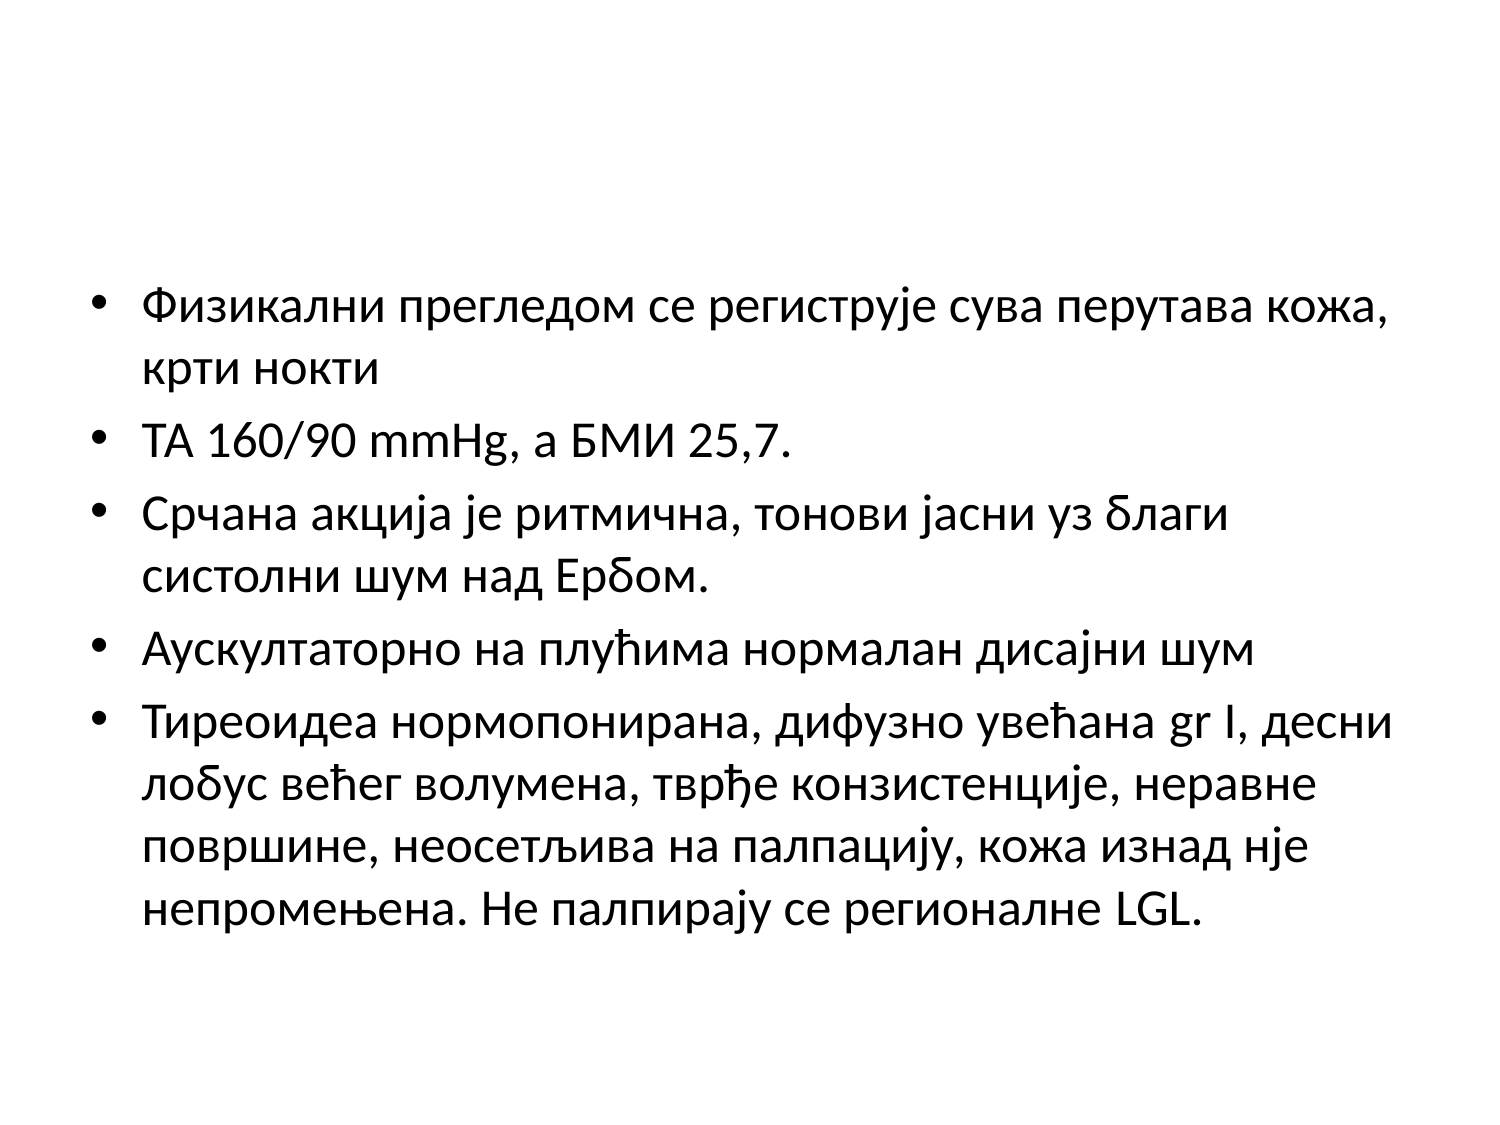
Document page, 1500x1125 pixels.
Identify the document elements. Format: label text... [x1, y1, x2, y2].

list Физикални прегледом се региструје сува перутава кожа, крти нокти ТА 160/90 mmHg, a БМИ 25,7. Срчана акција је ритмична, тонови јасни уз благи систолни шум над Ербом. Аускултаторно на плућима нормалан дисајни шум Тиреоидеа нормопонирана, дифузно увећана gr I, десни лобус већег волумена, тврђе конзистенције, неравне површине, неосетљива на палпацију, кожа изнад нје непромењена. Не палпирају се регионалне LGL. [75, 262, 1425, 1005]
